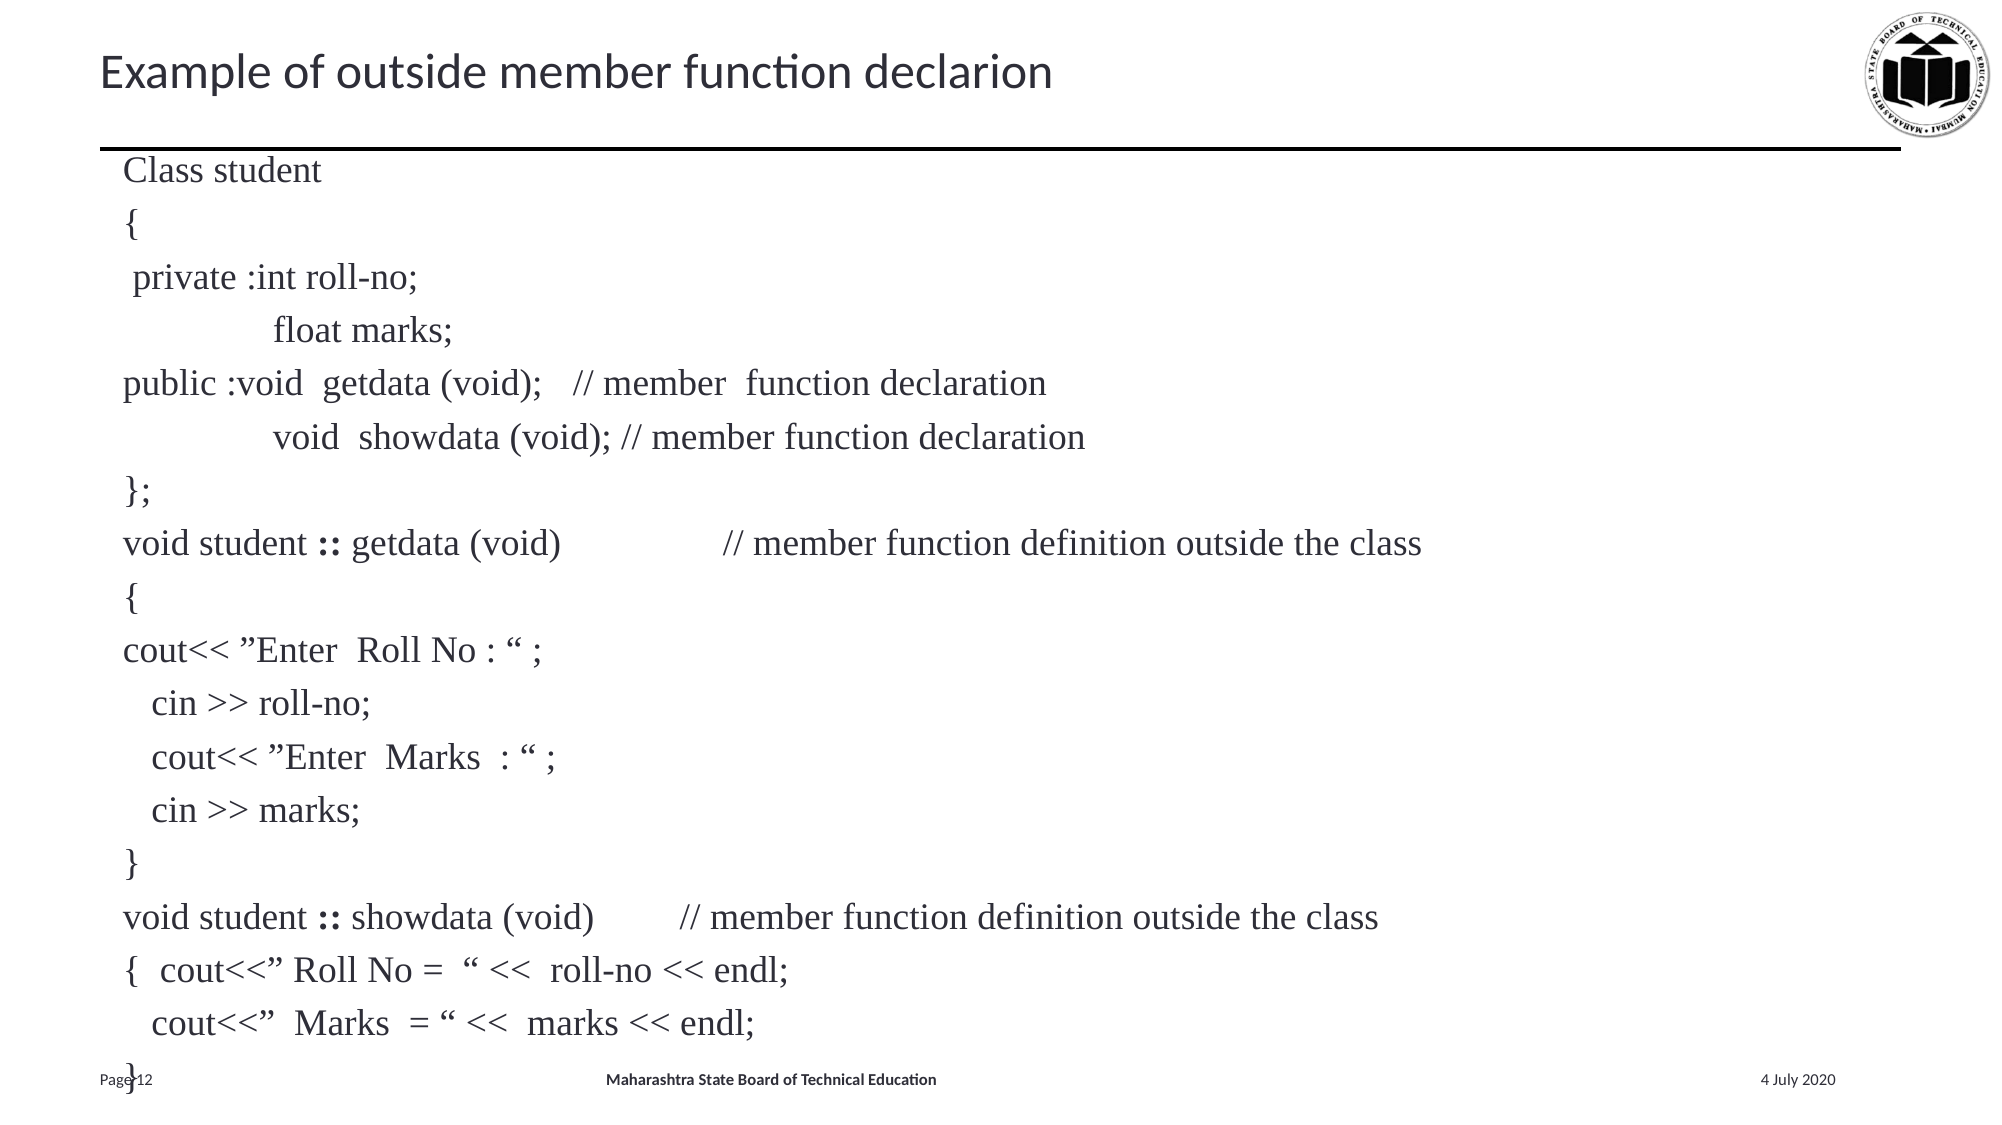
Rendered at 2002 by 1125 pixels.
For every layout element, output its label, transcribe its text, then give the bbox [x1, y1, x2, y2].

list Class student { private :int roll-no; float marks; public :void getdata (void); // member function declaration void showdata (void); // member function declaration }; void student :: getdata (void) // member function definition outside the class { cout<< ”Enter Roll No : “ ; cin >> roll-no; cout<< ”Enter Marks : “ ; cin >> marks; } void student :: showdata (void) // member function definition outside the class { cout<<” Roll No = “ << roll-no << endl; cout<<” Marks = “ << marks << endl; } [100, 145, 1901, 1125]
picture [1852, 0, 2001, 149]
title Example of outside member function declarion [100, 48, 1901, 145]
